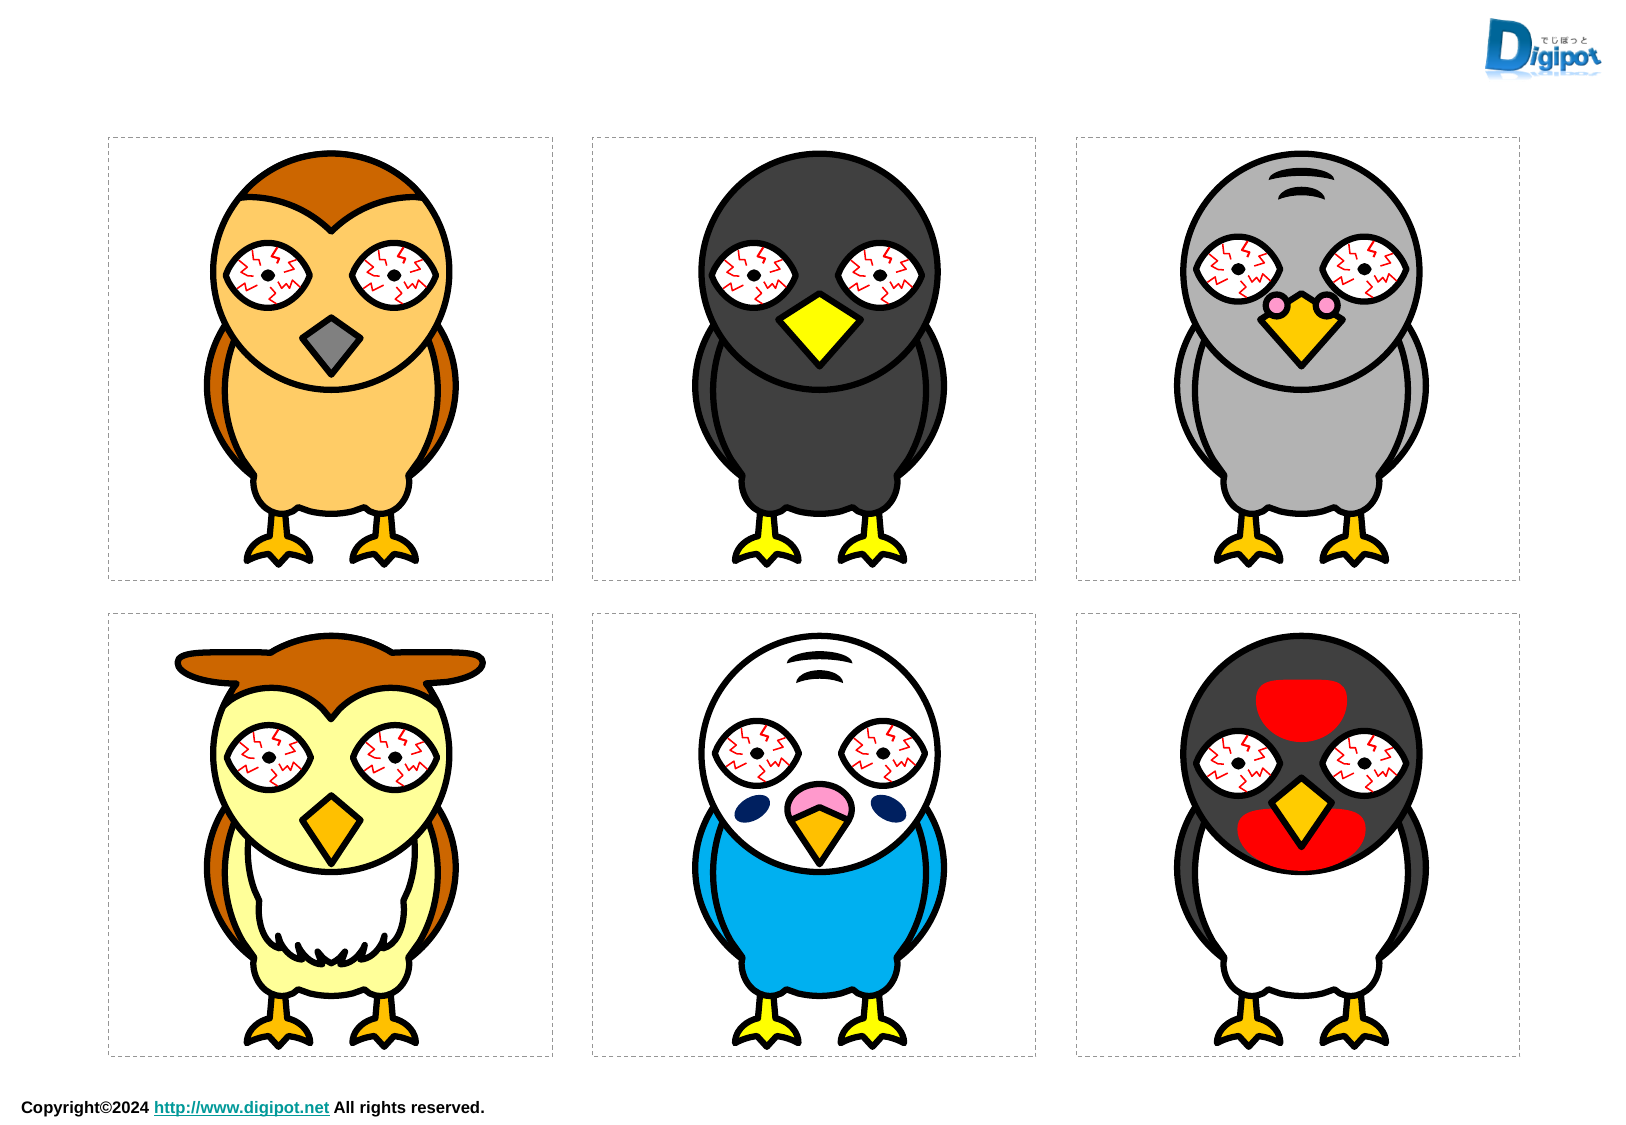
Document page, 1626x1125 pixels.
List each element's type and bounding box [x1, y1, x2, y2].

text_box [1176, 635, 1427, 1048]
picture [1485, 18, 1602, 82]
text_box [177, 635, 483, 1048]
text_box [206, 153, 456, 565]
text_box [694, 153, 945, 565]
text_box [694, 635, 945, 1048]
text_box [1176, 153, 1427, 565]
